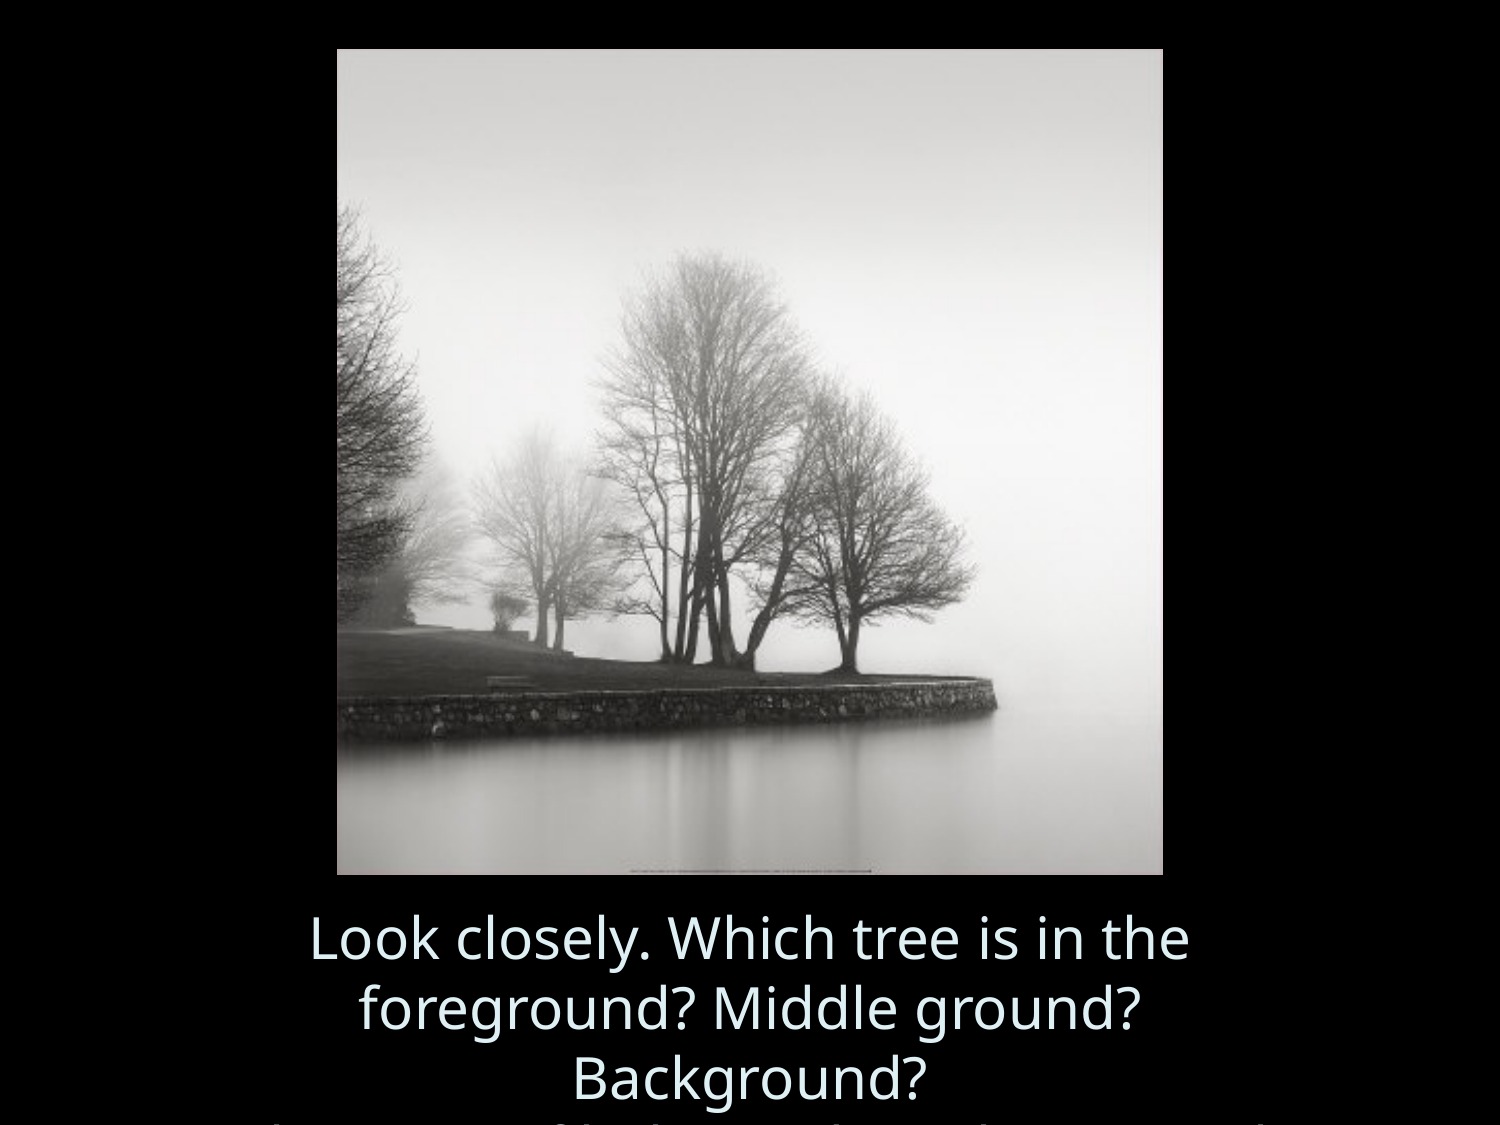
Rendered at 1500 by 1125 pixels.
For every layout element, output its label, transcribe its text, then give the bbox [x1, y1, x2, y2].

picture [337, 49, 1163, 875]
text_box Look closely. Which tree is in the foreground? Middle ground? Background? What type of balance does this artwork have? [174, 893, 1325, 1125]
